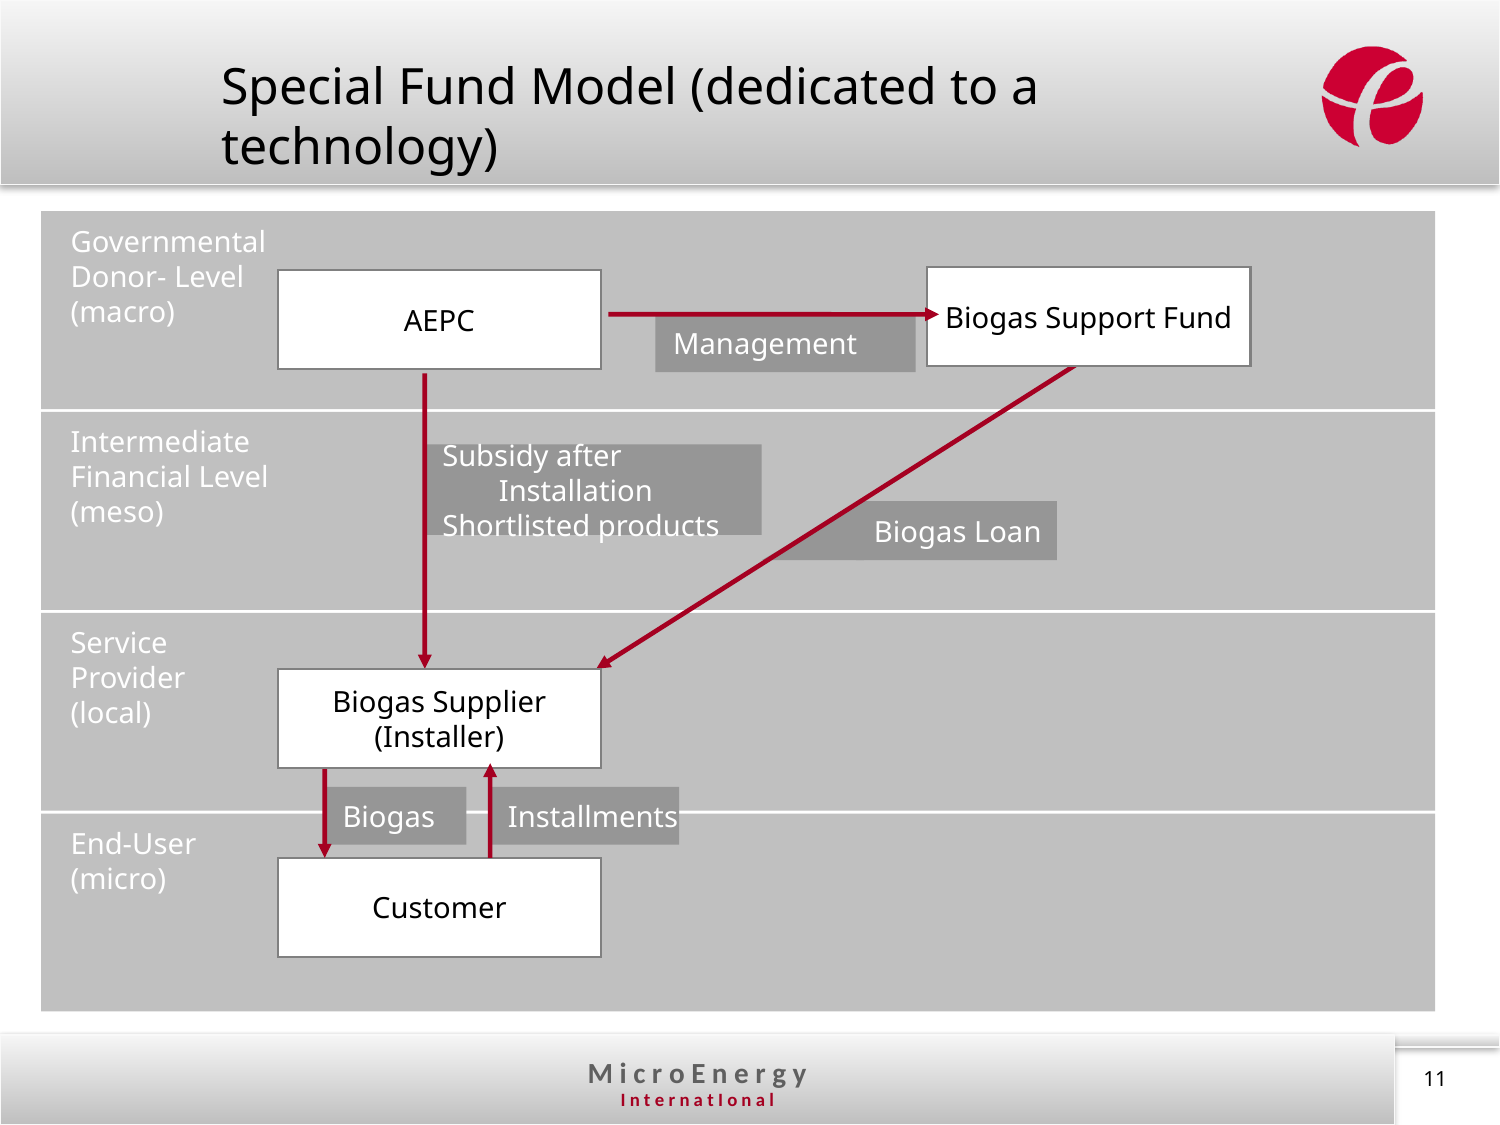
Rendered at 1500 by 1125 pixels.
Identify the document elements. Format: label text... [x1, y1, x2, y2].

picture [1319, 42, 1428, 156]
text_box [40, 210, 1436, 1012]
title Special Fund Model (dedicated to a technology) [206, 44, 1294, 185]
